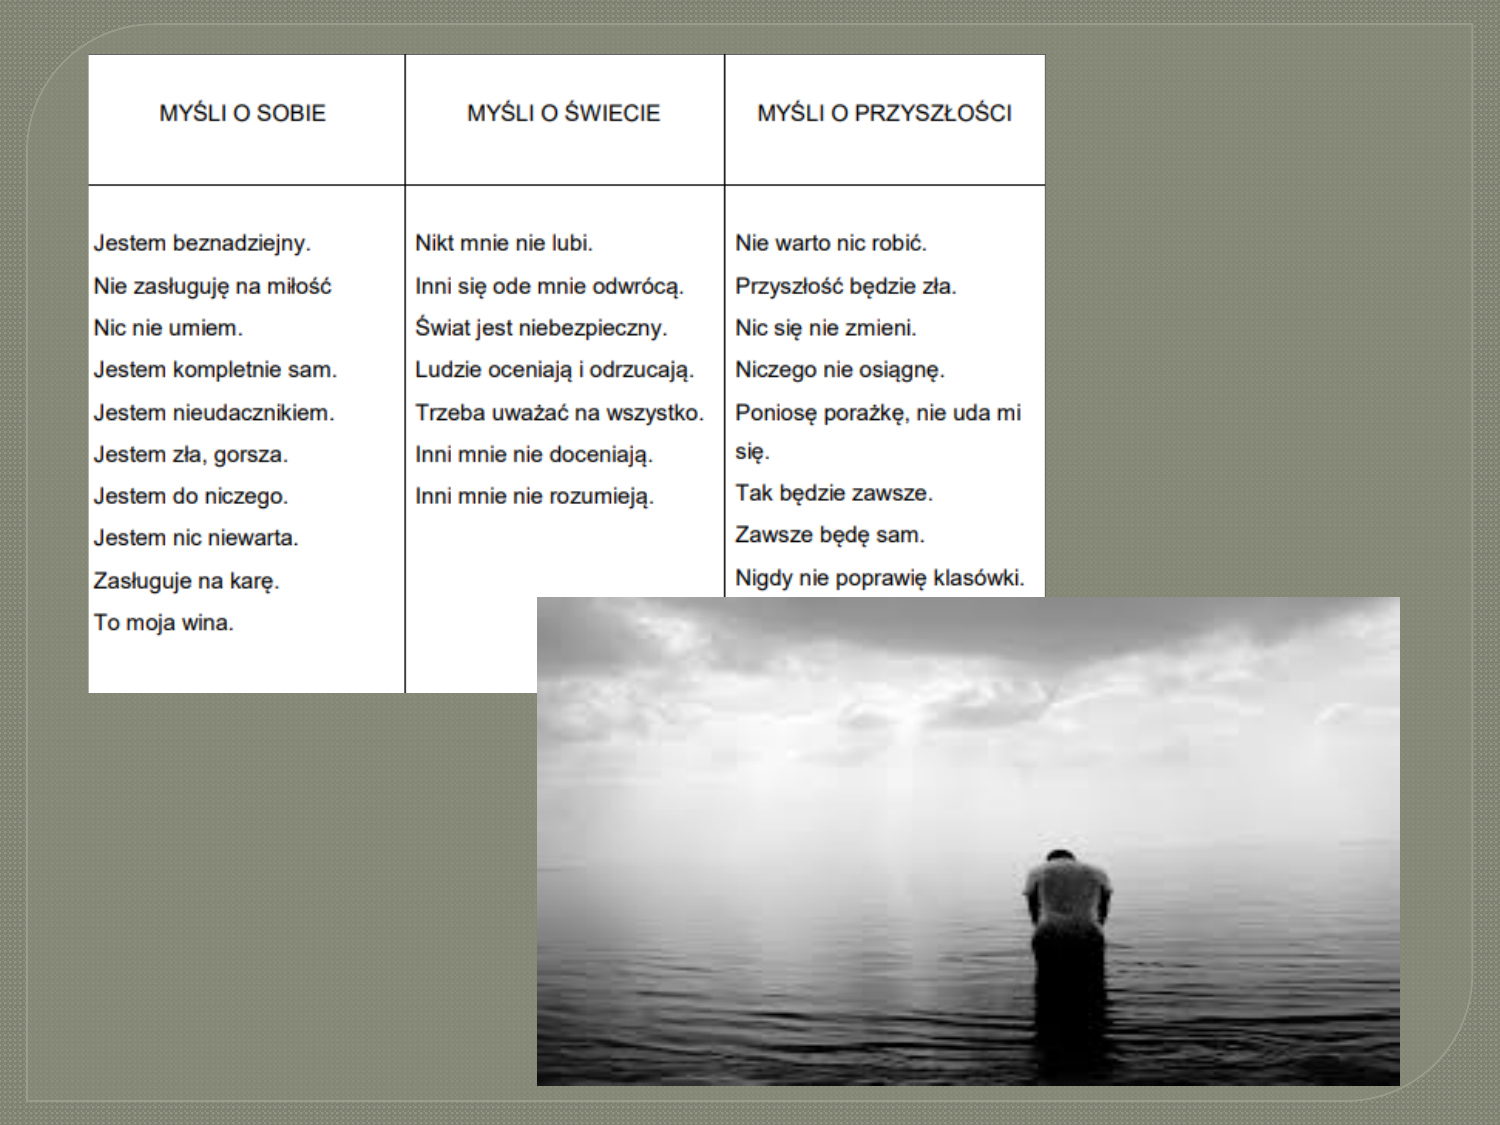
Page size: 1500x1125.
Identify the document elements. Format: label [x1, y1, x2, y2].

picture [88, 54, 1400, 1086]
